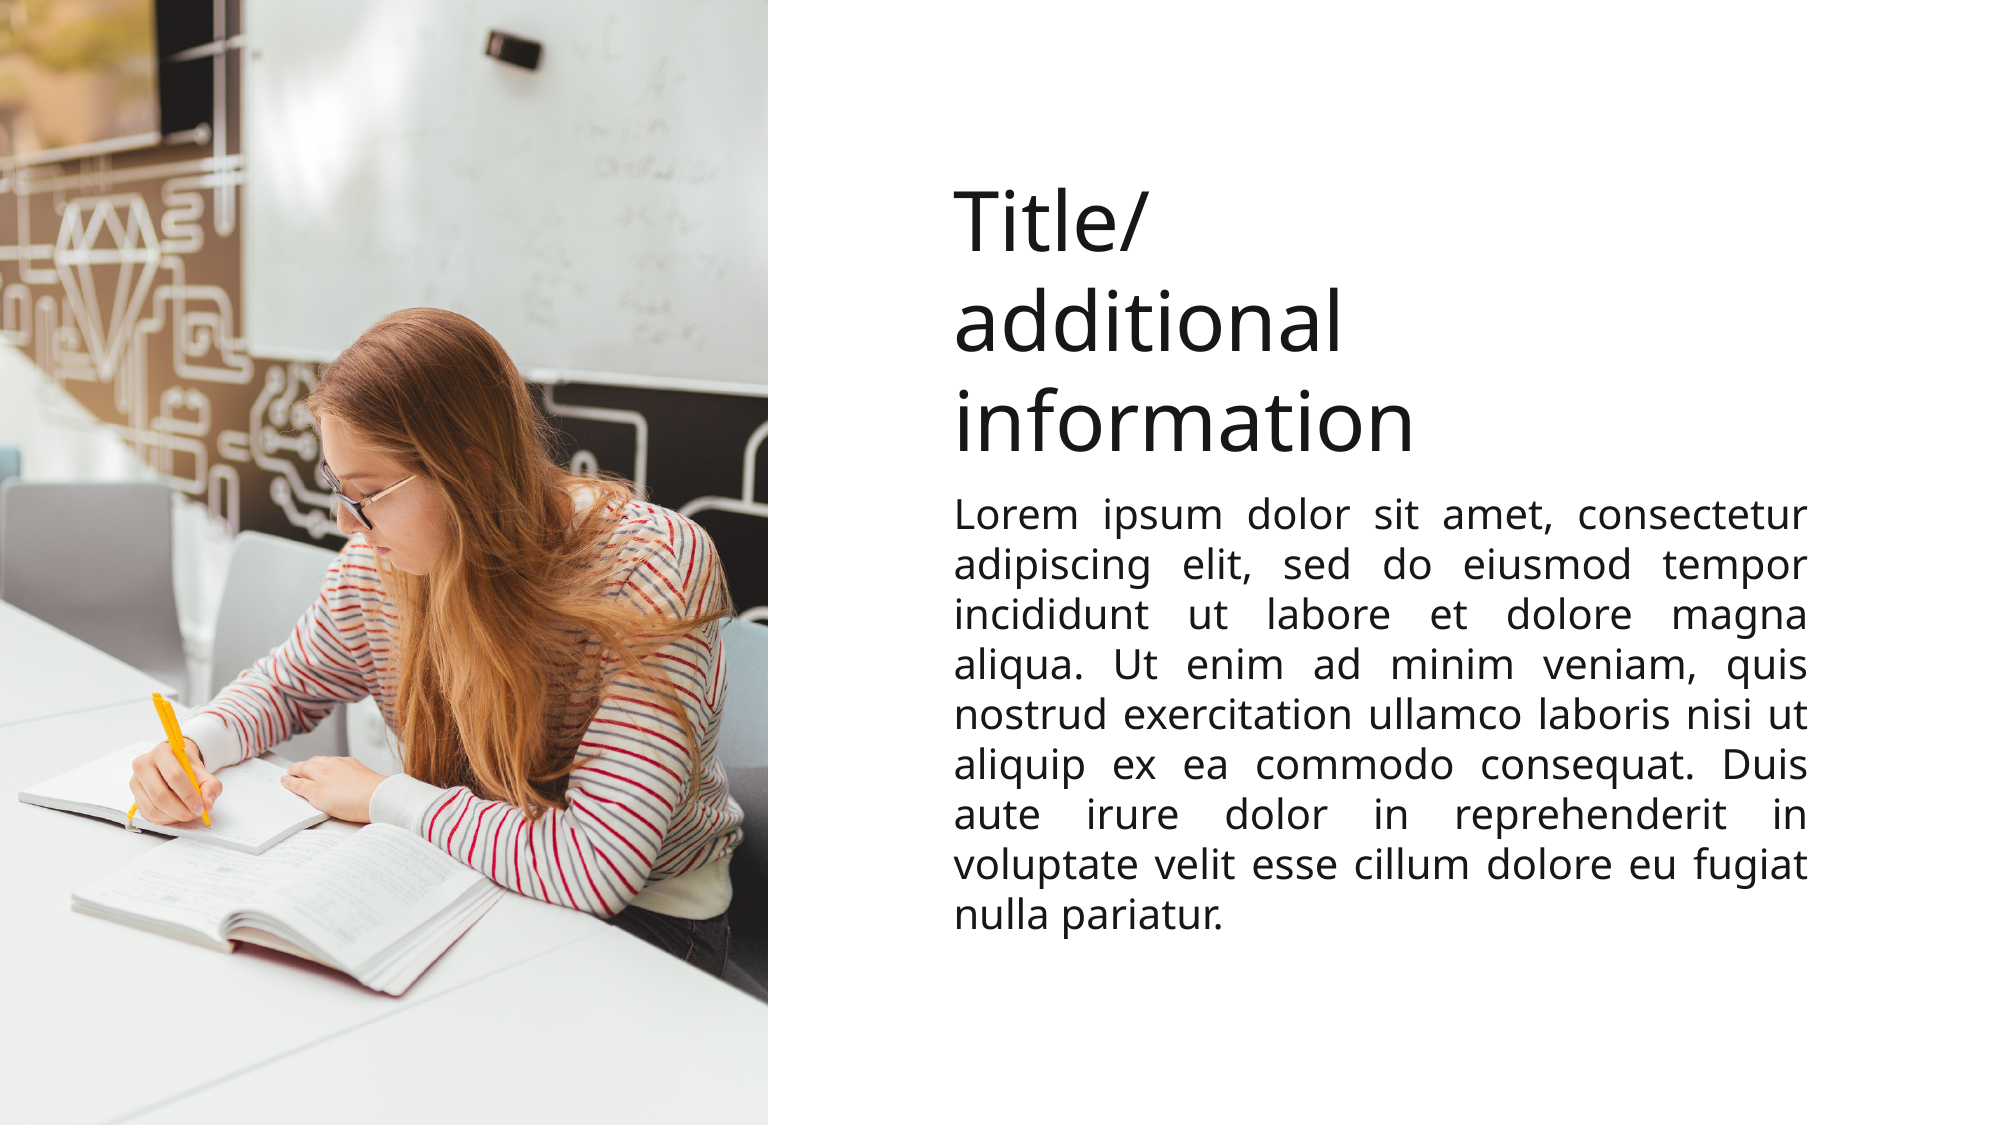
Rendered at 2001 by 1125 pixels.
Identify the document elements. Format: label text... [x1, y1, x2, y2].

text_box Lorem ipsum dolor sit amet, consectetur adipiscing elit, sed do eiusmod tempor incididunt ut labore et dolore magna aliqua. Ut enim ad minim veniam, quis nostrud exercitation ullamco laboris nisi ut aliquip ex ea commodo consequat. Duis aute irure dolor in reprehenderit in voluptate velit esse cillum dolore eu fugiat nulla pariatur. [938, 480, 1824, 946]
text_box Title/ additional information [938, 160, 1759, 476]
picture [0, 0, 768, 1125]
